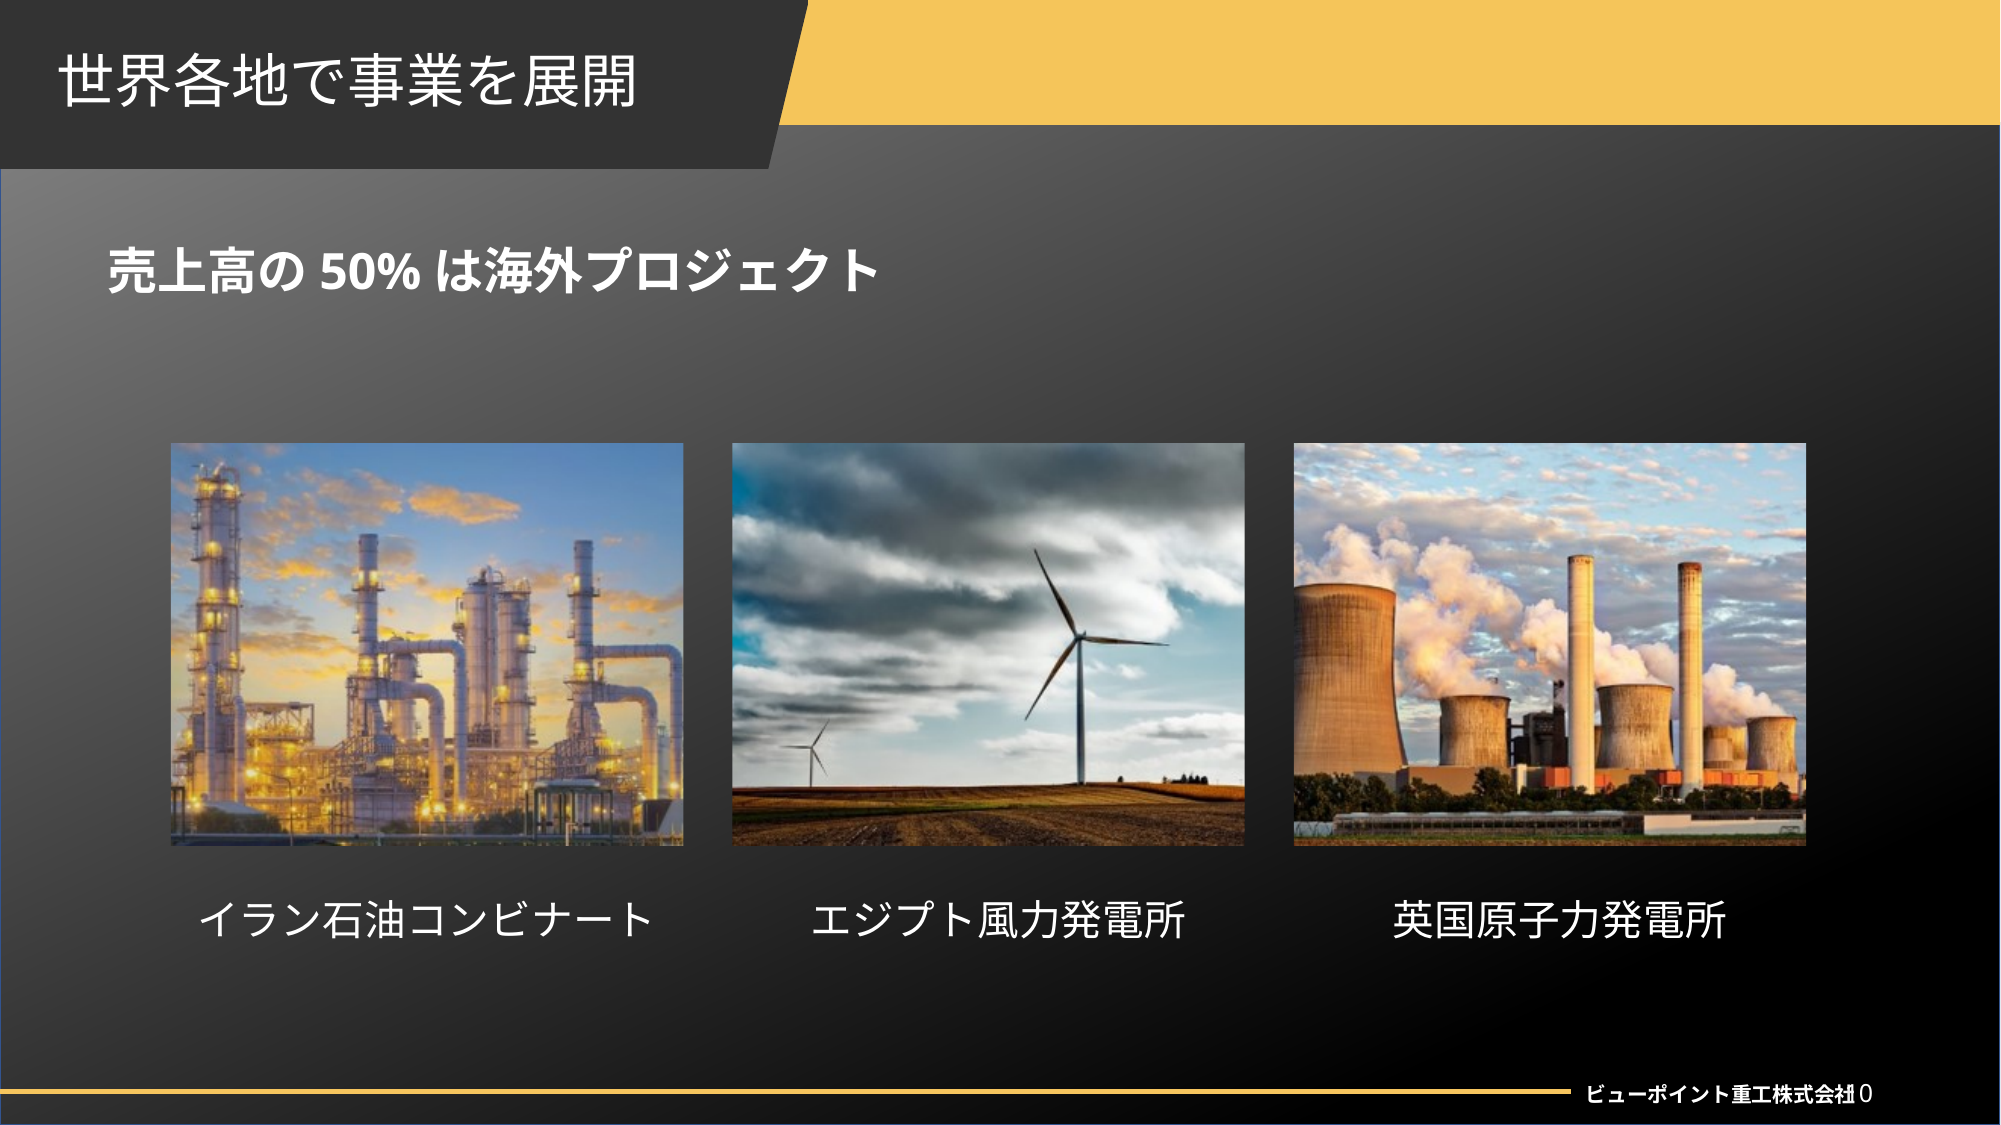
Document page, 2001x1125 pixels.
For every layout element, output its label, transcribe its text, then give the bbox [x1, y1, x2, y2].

text_box イラン石油コンビナート [182, 885, 672, 951]
text_box エジプト風力発電所 [795, 885, 1201, 951]
title 世界各地で事業を展開 [41, 42, 1096, 124]
text_box 売上高の50%は海外プロジェクト [92, 232, 899, 307]
picture [732, 443, 1245, 846]
picture [1293, 443, 1807, 846]
picture [170, 443, 684, 846]
text_box 英国原子力発電所 [1378, 885, 1742, 951]
